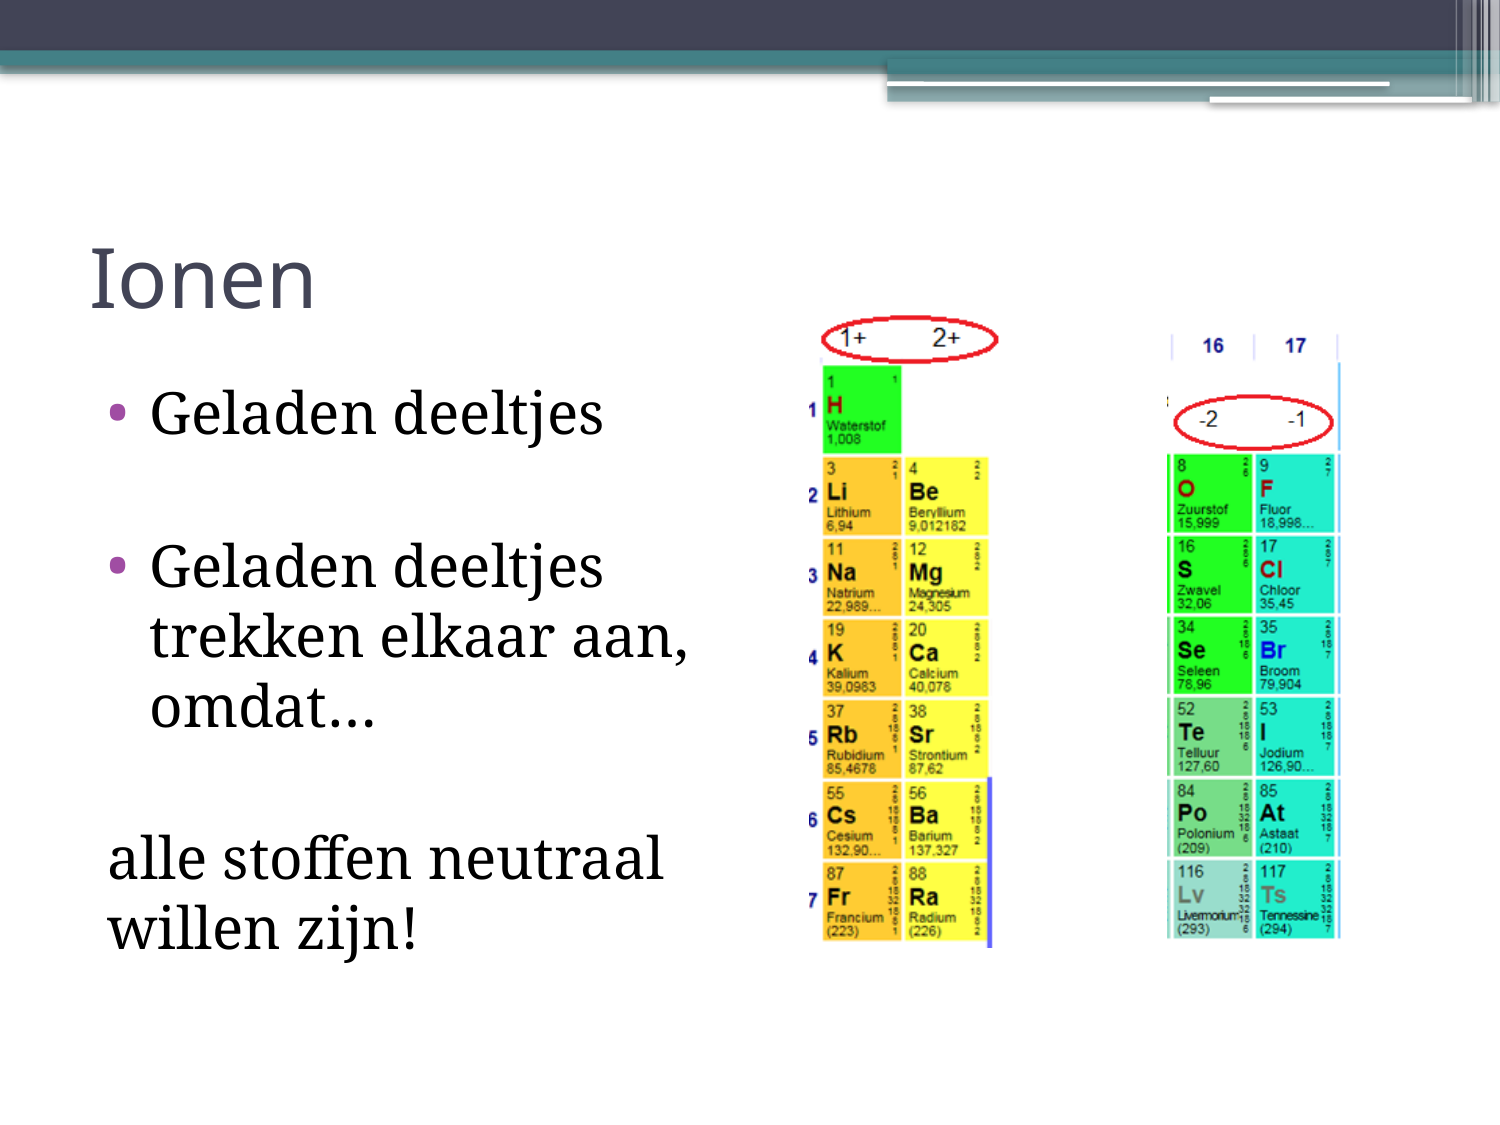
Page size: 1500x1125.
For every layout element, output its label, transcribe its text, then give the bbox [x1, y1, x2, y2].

list Geladen deeltjes Geladen deeltjes trekken elkaar aan, omdat… alle stoffen neutraal willen zijn! [75, 368, 809, 1079]
picture [1166, 314, 1346, 948]
picture [808, 314, 1019, 948]
title Ionen [75, 187, 1425, 363]
